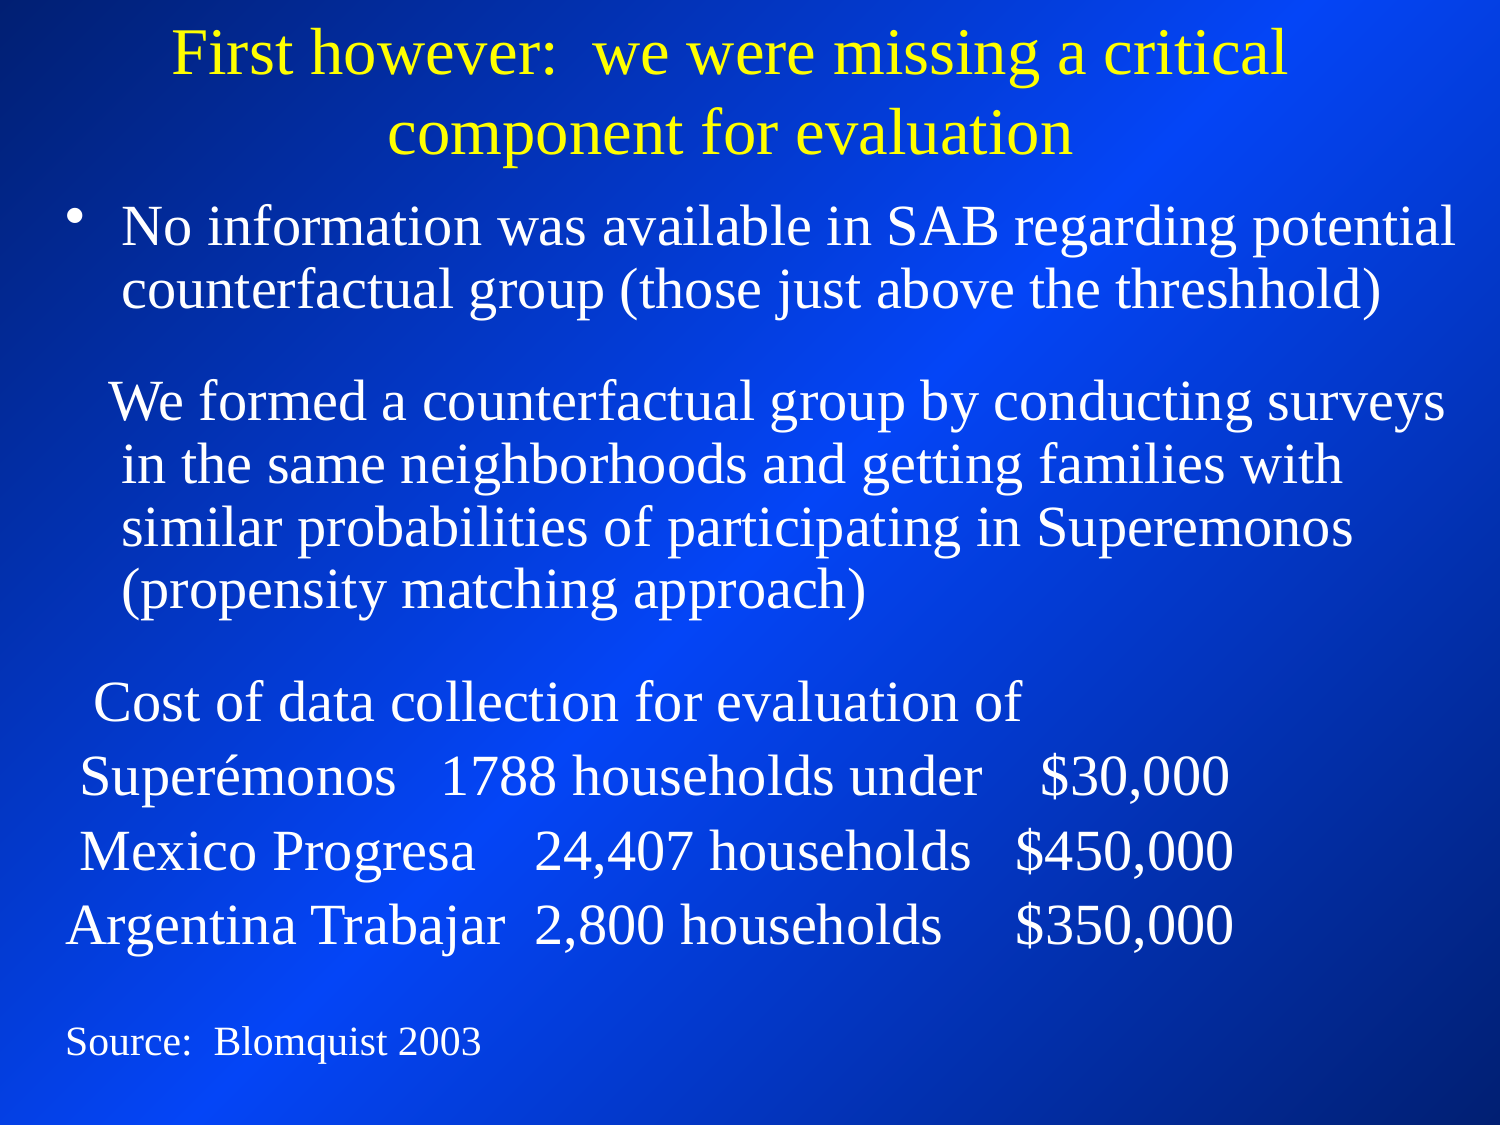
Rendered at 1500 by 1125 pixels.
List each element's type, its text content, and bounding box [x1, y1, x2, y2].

list No information was available in SAB regarding potential counterfactual group (those just above the threshhold) We formed a counterfactual group by conducting surveys in the same neighborhoods and getting families with similar probabilities of participating in Superemonos (propensity matching approach) Cost of data collection for evaluation of Superémonos 1788 households under $30,000 Mexico Progresa 24,407 households $450,000 Argentina Trabajar 2,800 households $350,000 Source: Blomquist 2003 [49, 187, 1500, 1125]
title First however: we were missing a critical component for evaluation [0, 37, 1463, 138]
